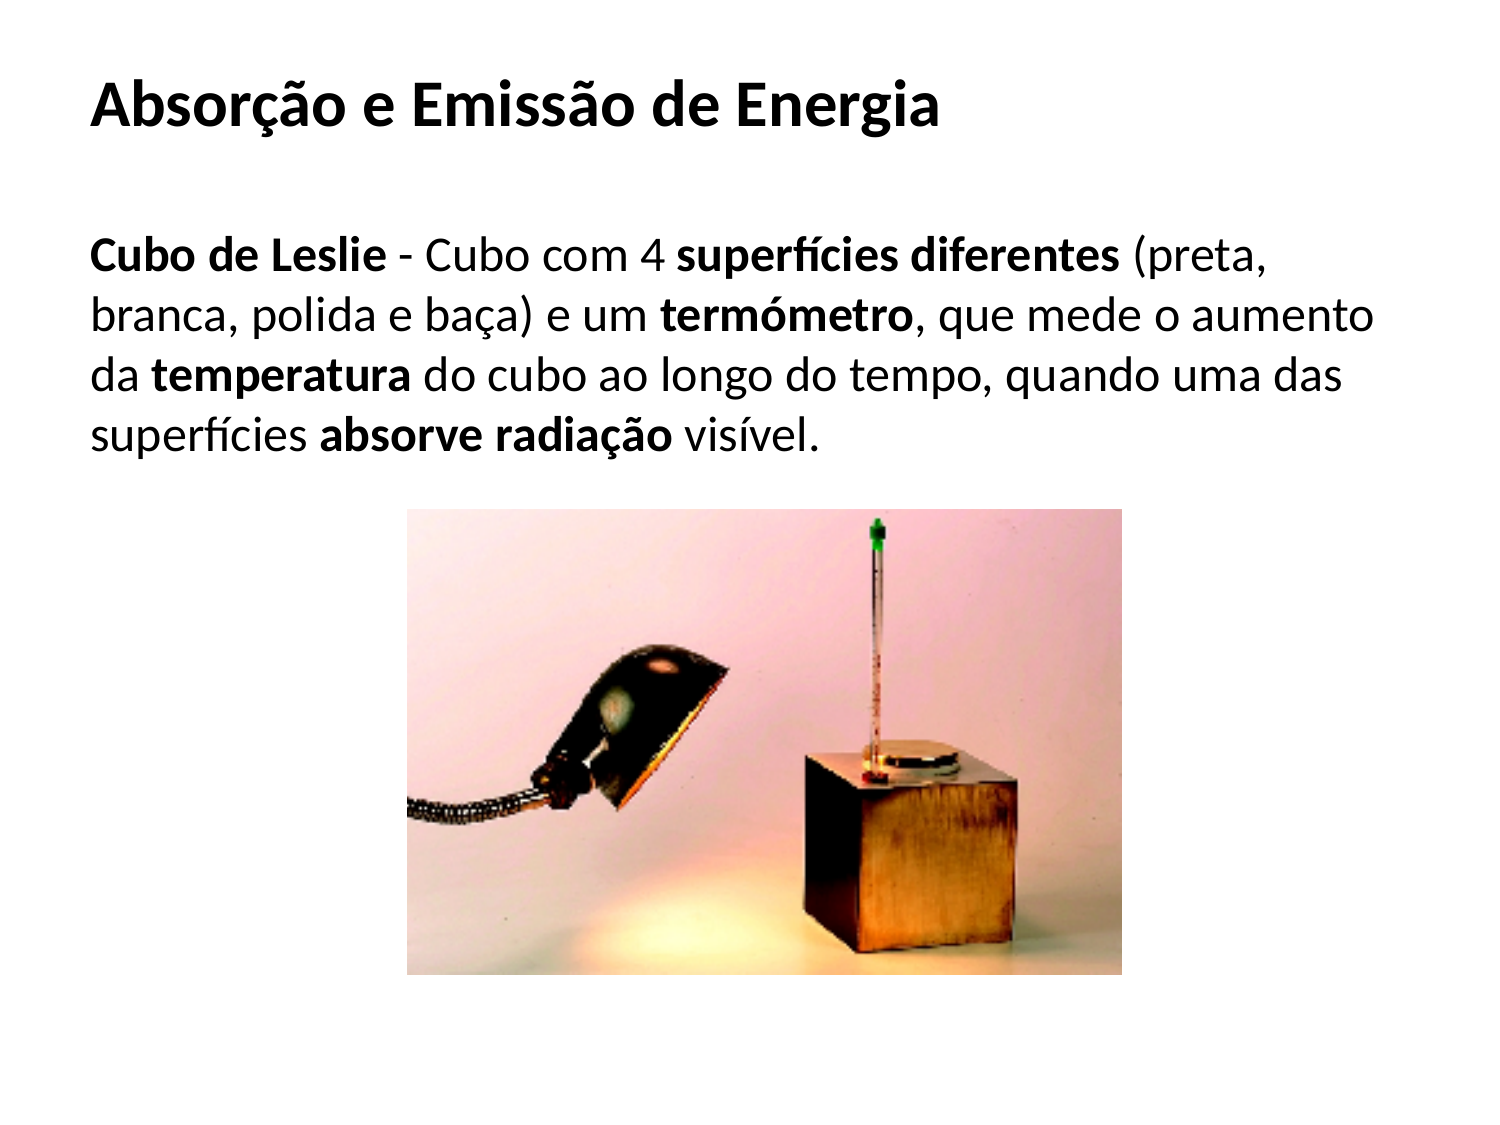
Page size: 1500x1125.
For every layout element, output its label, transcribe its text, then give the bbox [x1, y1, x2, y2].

text_box Cubo de Leslie - Cubo com 4 superfícies diferentes (preta, branca, polida e baça) e um termómetro, que mede o aumento da temperatura do cubo ao longo do tempo, quando uma das superfícies absorve radiação visível. [74, 206, 1425, 1028]
text_box Absorção e Emissão de Energia [74, 45, 1425, 178]
picture [406, 509, 1123, 975]
